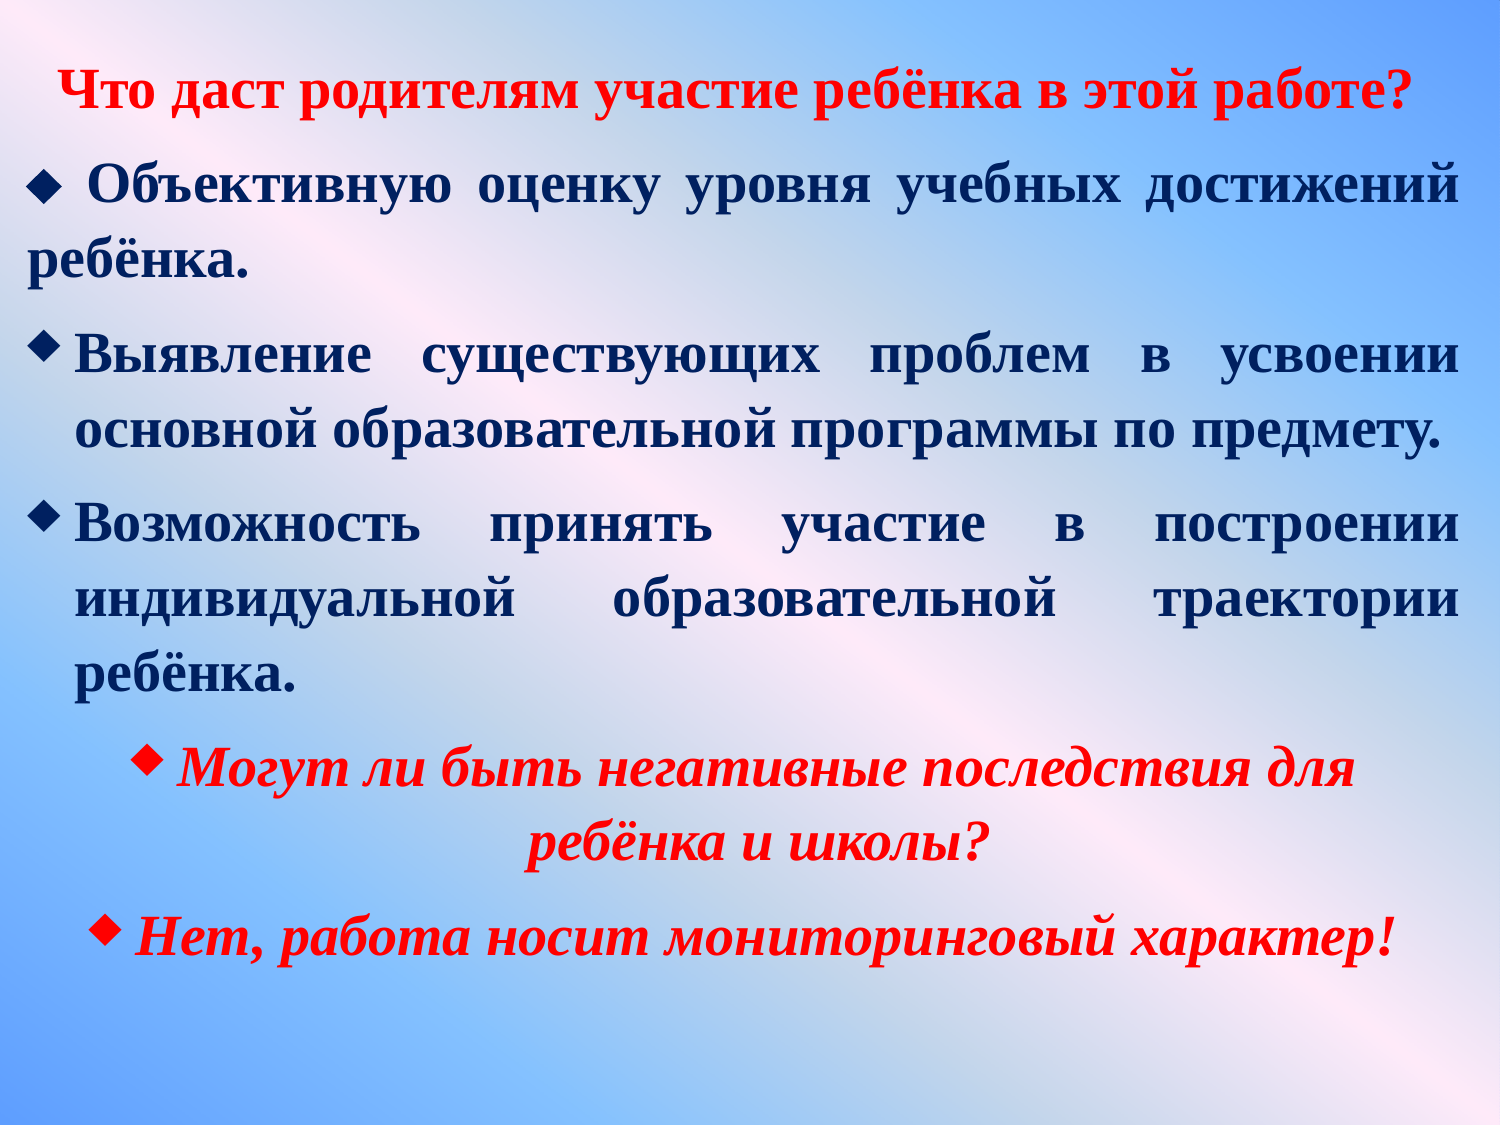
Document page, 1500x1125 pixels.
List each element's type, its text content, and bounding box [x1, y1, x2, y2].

text_box Что даст родителям участие ребёнка в этой работе?  Объективную оценку уровня учебных достижений ребёнка. Выявление существующих проблем в усвоении основной образовательной программы по предмету. Возможность принять участие в построении индивидуальной образовательной траектории ребёнка. Могут ли быть негативные последствия для ребёнка и школы? Нет, работа носит мониторинговый характер! [12, 37, 1475, 975]
picture [0, 0, 1500, 1125]
